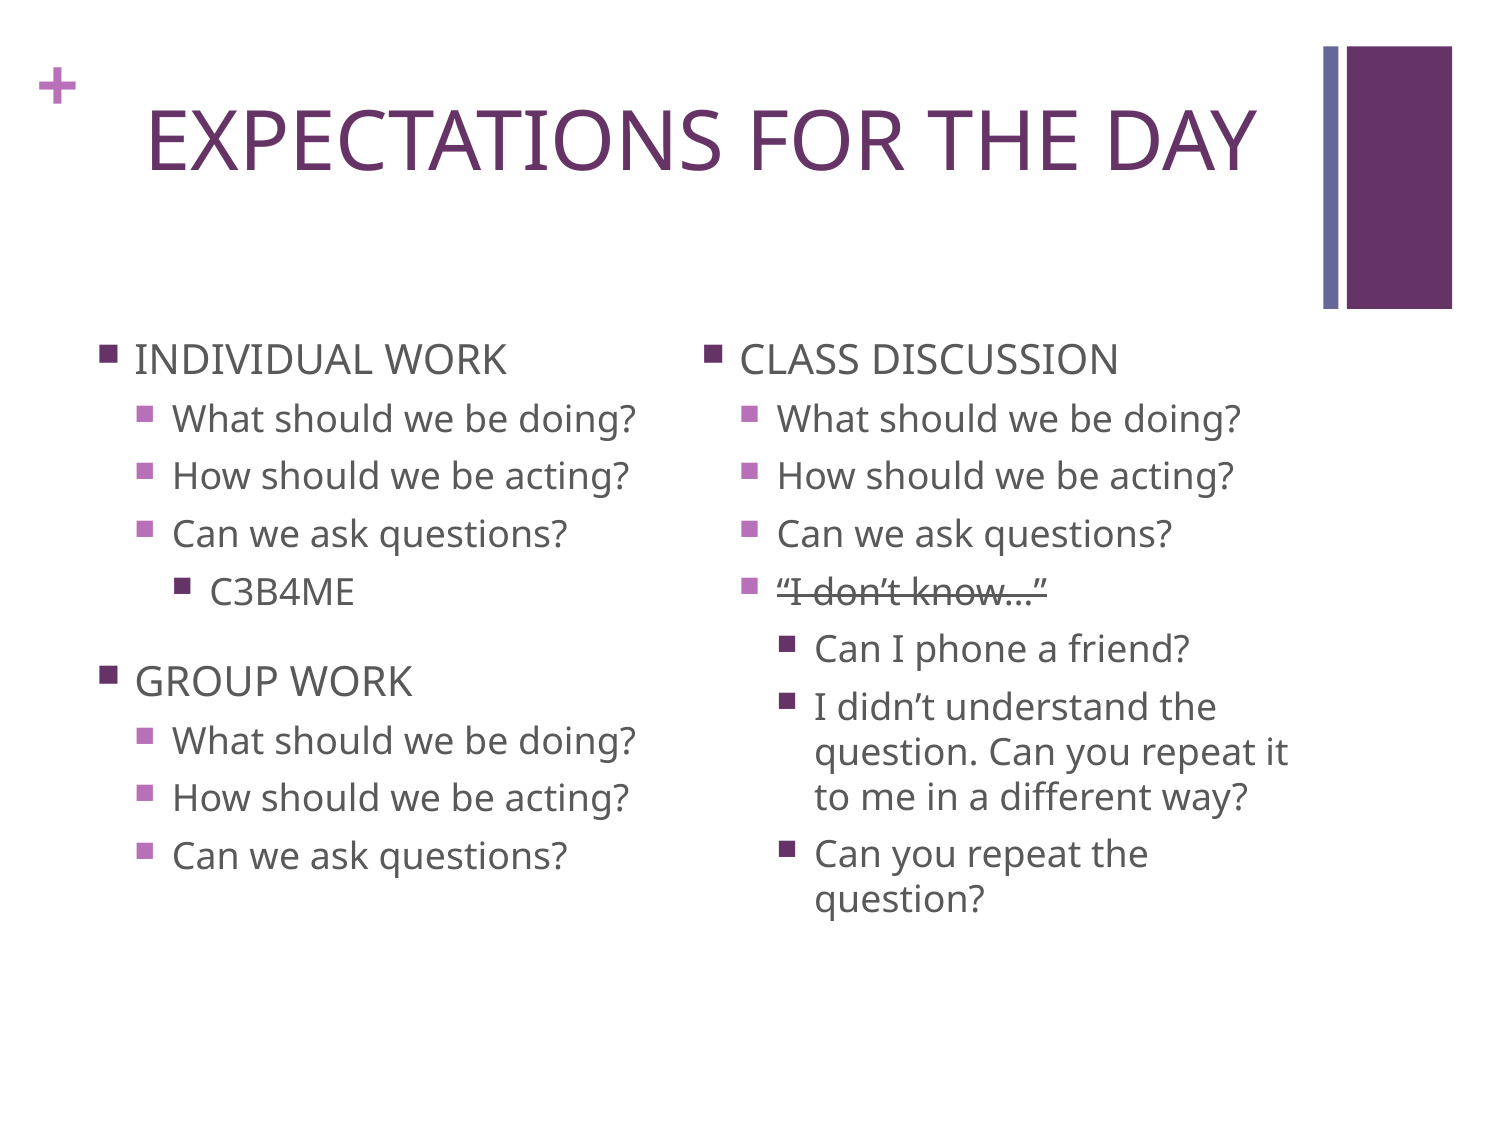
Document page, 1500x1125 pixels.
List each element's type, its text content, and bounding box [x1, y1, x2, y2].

title EXPECTATIONS FOR THE DAY [81, 79, 1322, 263]
list INDIVIDUAL WORK What should we be doing? How should we be acting? Can we ask questions? C3B4ME GROUP WORK What should we be doing? How should we be acting? Can we ask questions? CLASS DISCUSSION What should we be doing? How should we be acting? Can we ask questions? “I don’t know…” Can I phone a friend? I didn’t understand the question. Can you repeat it to me in a different way? Can you repeat the question? [81, 324, 1322, 1005]
